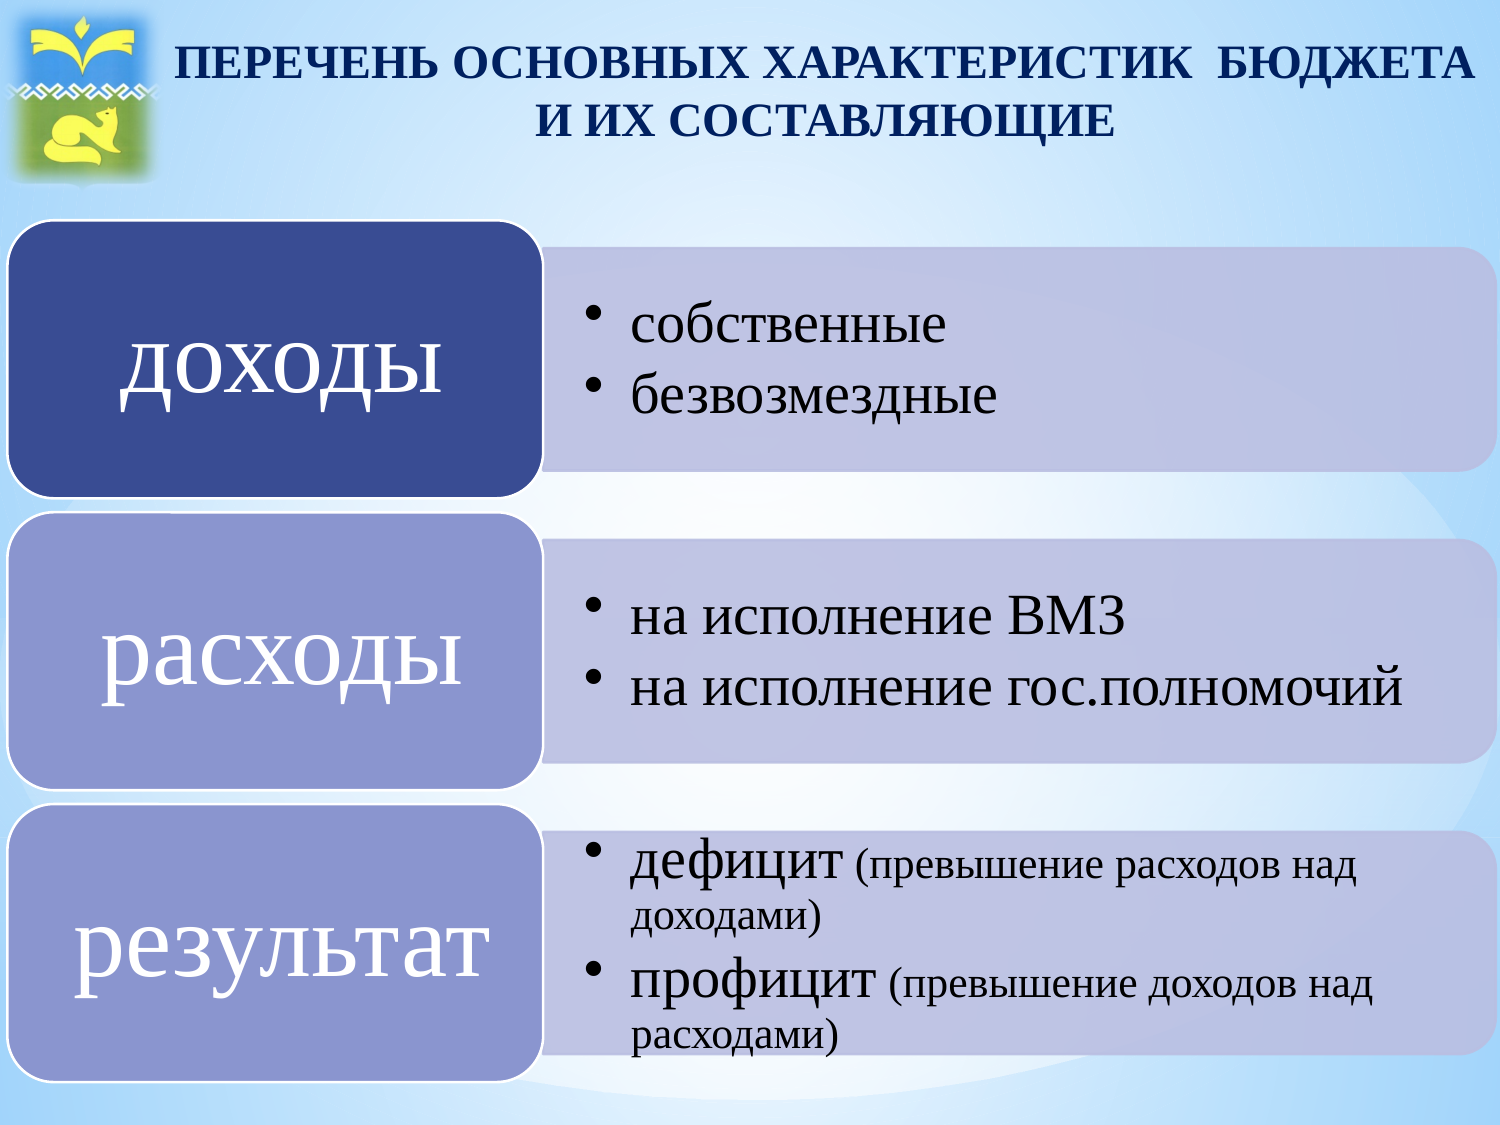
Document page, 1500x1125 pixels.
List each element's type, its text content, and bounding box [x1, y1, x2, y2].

picture [0, 0, 165, 194]
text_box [7, 219, 1496, 1083]
title ПЕРЕЧЕНЬ ОСНОВНЫХ ХАРАКТЕРИСТИК БЮДЖЕТА И ИХ СОСТАВЛЯЮЩИЕ [169, 23, 1500, 142]
